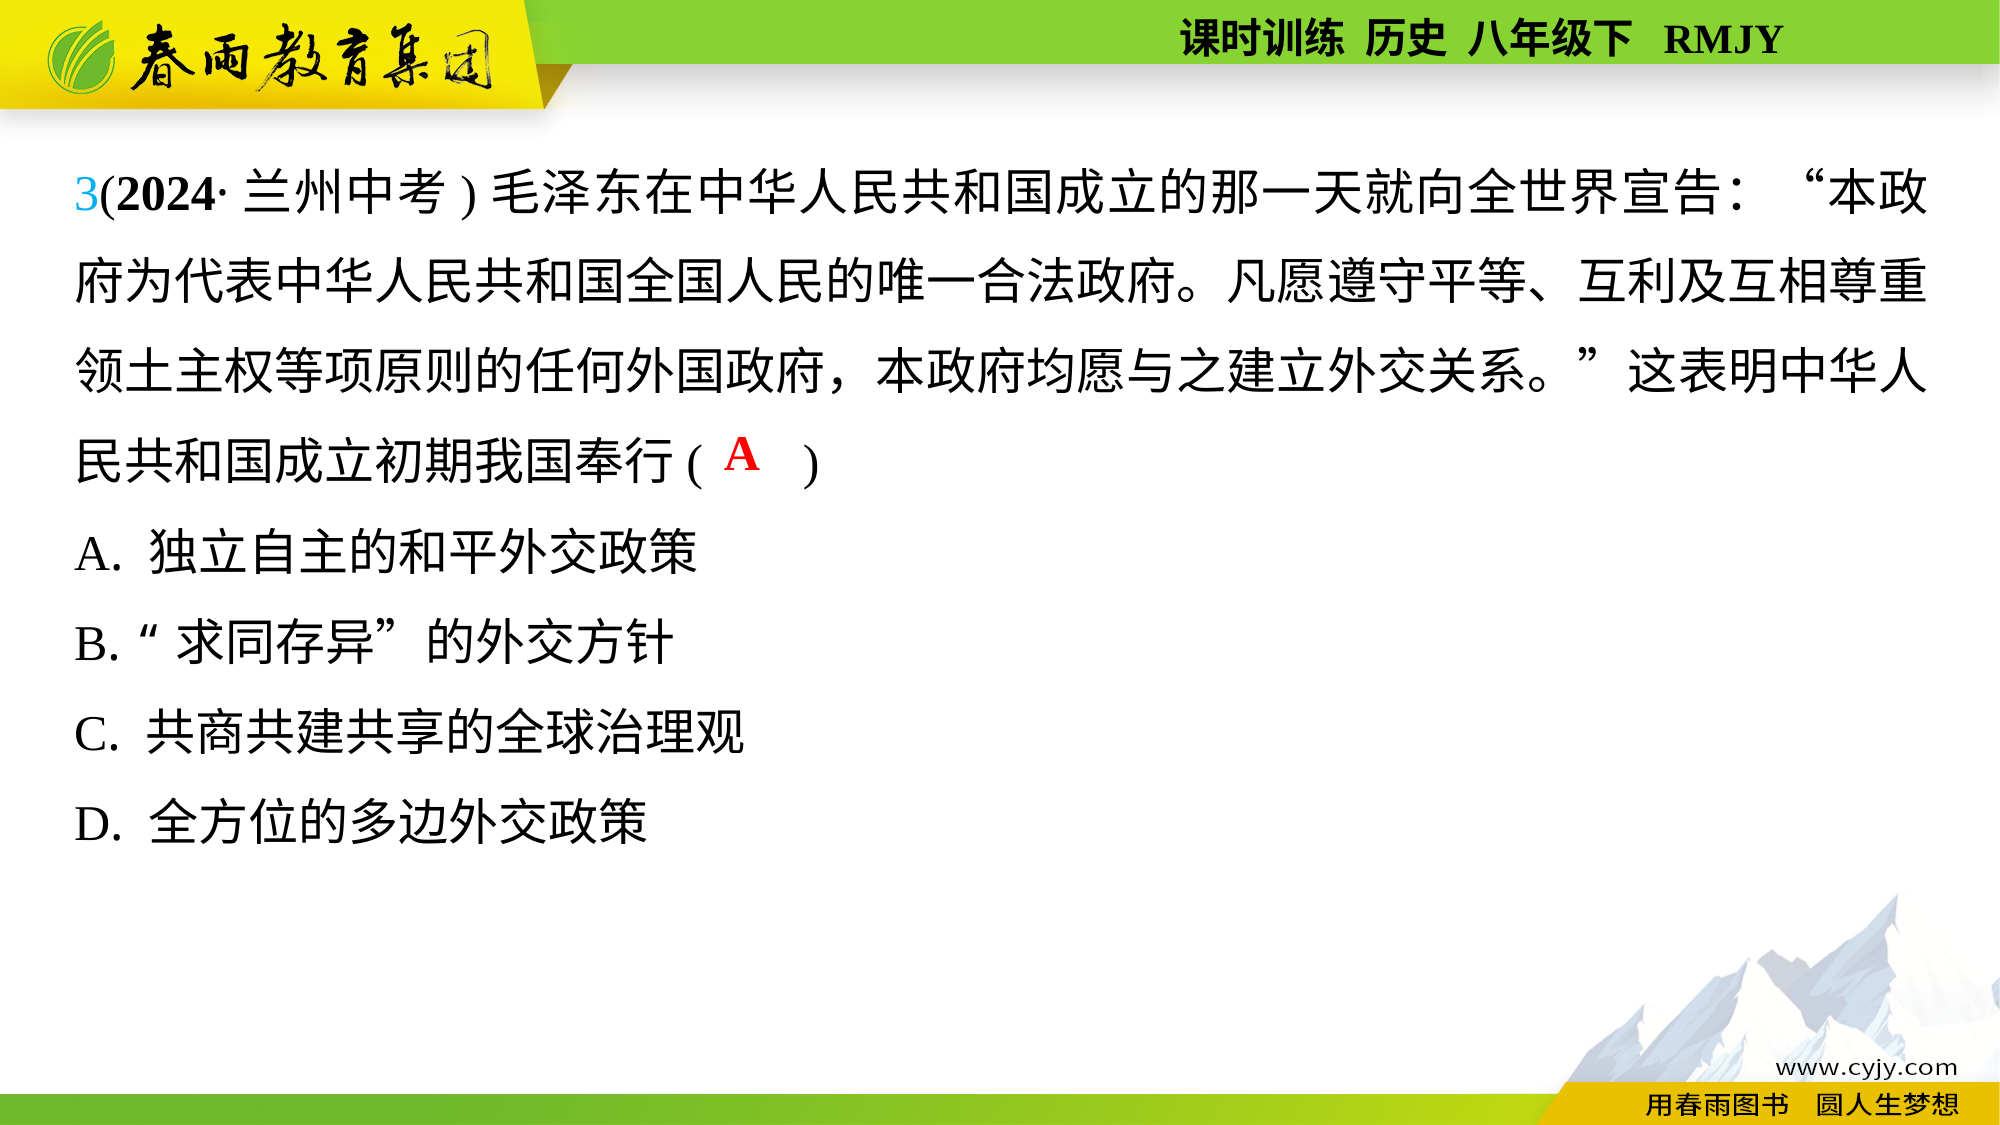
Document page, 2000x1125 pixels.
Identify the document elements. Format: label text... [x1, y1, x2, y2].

list 3(2024·兰州中考)毛泽东在中华人民共和国成立的那一天就向全世界宣告：“本政府为代表中华人民共和国全国人民的唯一合法政府。凡愿遵守平等、互利及互相尊重领土主权等项原则的任何外国政府，本政府均愿与之建立外交关系。”这表明中华人民共和国成立初期我国奉行( ) A. 独立自主的和平外交政策 B. “求同存异”的外交方针 C. 共商共建共享的全球治理观 D. 全方位的多边外交政策 [59, 122, 1944, 865]
picture [0, 0, 2000, 1125]
text_box A [709, 413, 775, 489]
